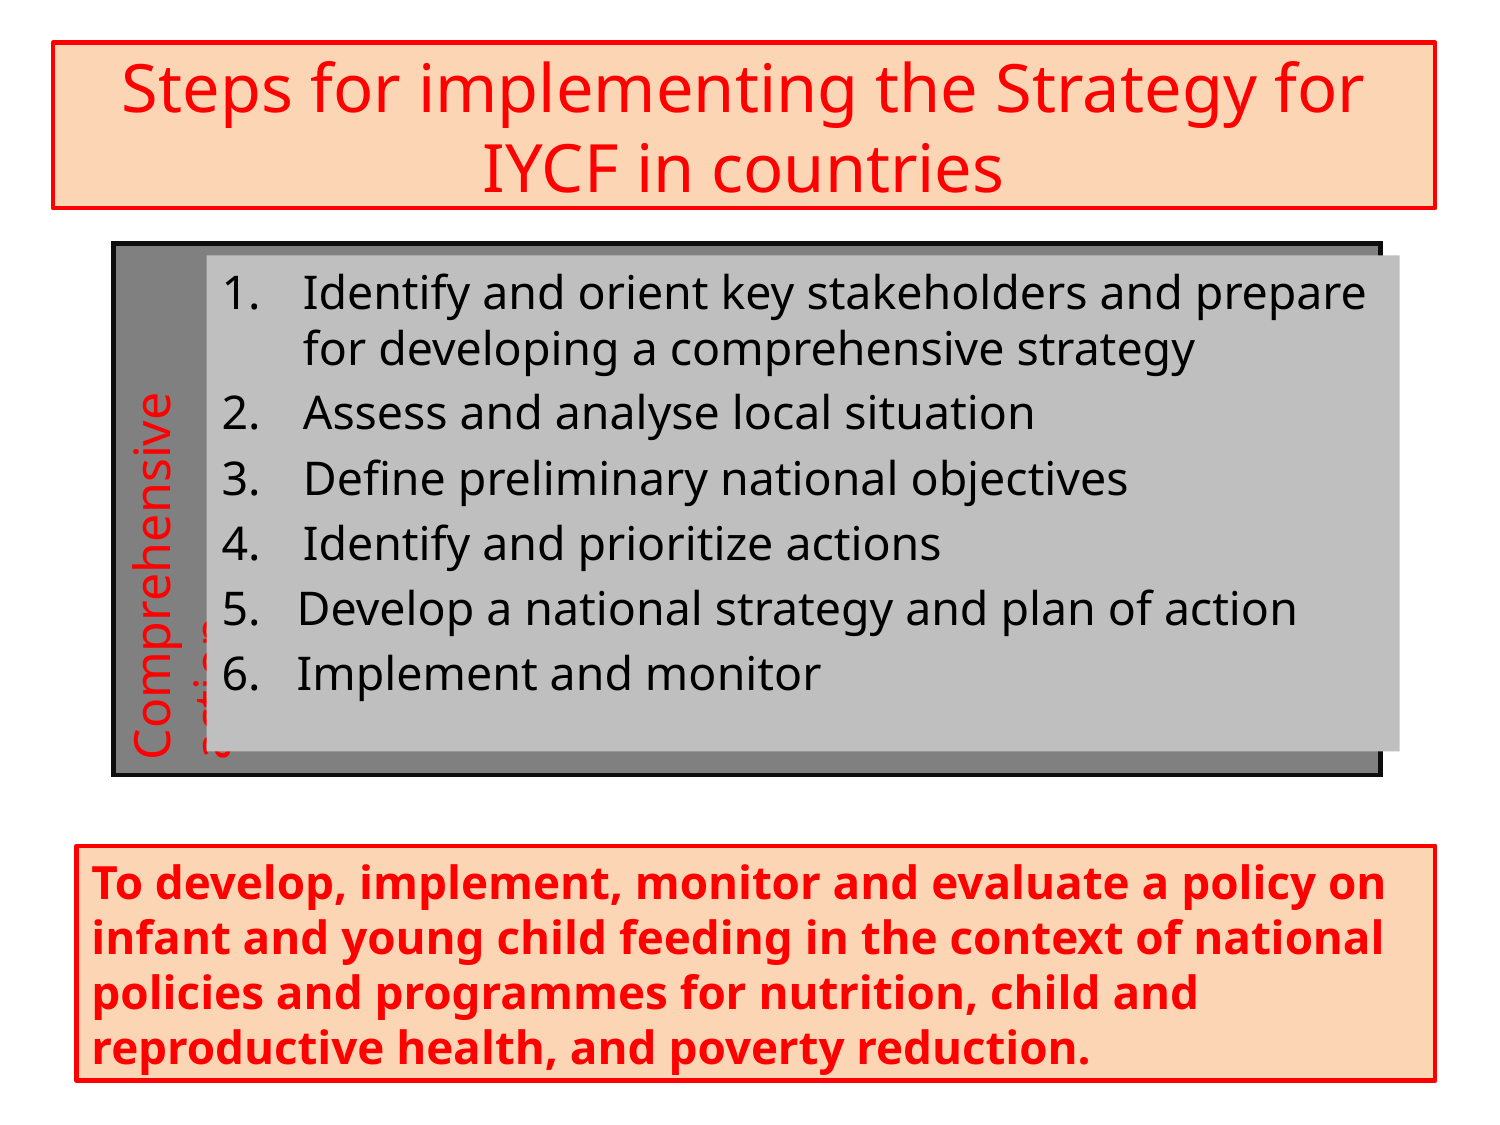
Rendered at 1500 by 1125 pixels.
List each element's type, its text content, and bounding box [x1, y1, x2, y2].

list Identify and orient key stakeholders and prepare for developing a comprehensive strategy Assess and analyse local situation Define preliminary national objectives Identify and prioritize actions 5. Develop a national strategy and plan of action 6. Implement and monitor [206, 255, 1400, 752]
title Steps for implementing the Strategy for IYCF in countries [53, 42, 1436, 209]
text_box To develop, implement, monitor and evaluate a policy on infant and young child feeding in the context of national policies and programmes for nutrition, child and reproductive health, and poverty reduction. [76, 845, 1436, 1081]
text_box Comprehensive action [113, 243, 1381, 776]
